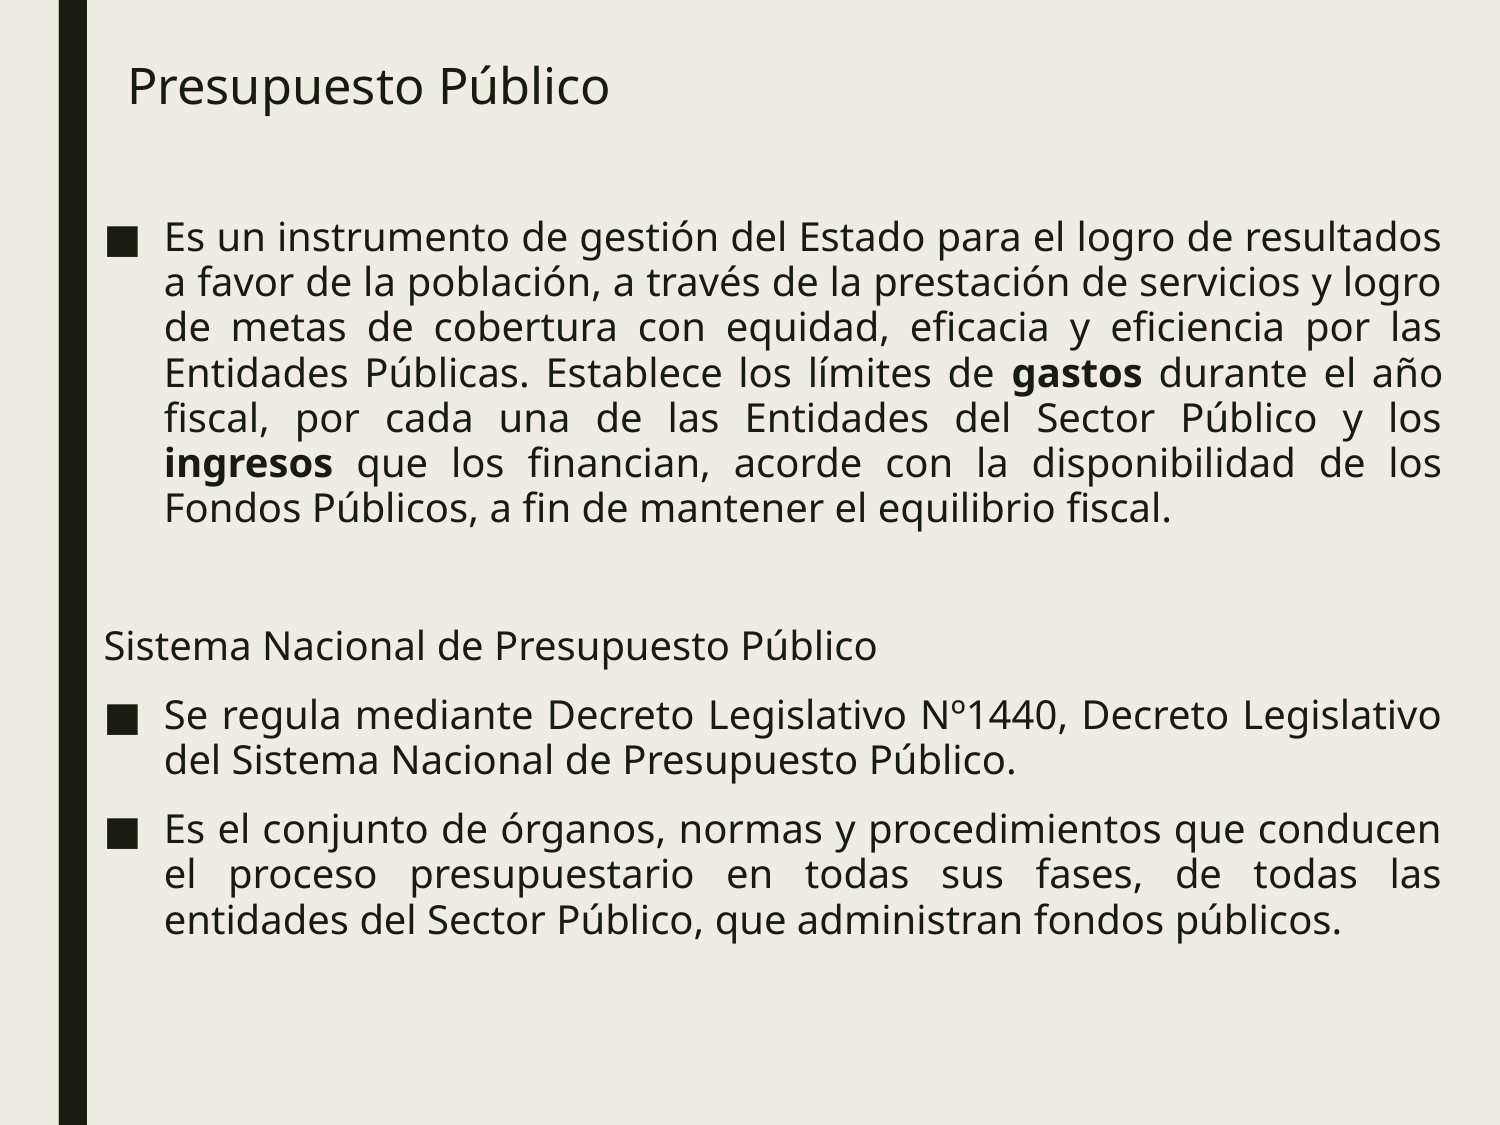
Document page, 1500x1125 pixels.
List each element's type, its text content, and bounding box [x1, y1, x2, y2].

list Es un instrumento de gestión del Estado para el logro de resultados a favor de la población, a través de la prestación de servicios y logro de metas de cobertura con equidad, eficacia y eficiencia por las Entidades Públicas. Establece los límites de gastos durante el año fiscal, por cada una de las Entidades del Sector Público y los ingresos que los financian, acorde con la disponibilidad de los Fondos Públicos, a fin de mantener el equilibrio fiscal. Sistema Nacional de Presupuesto Público Se regula mediante Decreto Legislativo Nº1440, Decreto Legislativo del Sistema Nacional de Presupuesto Público. Es el conjunto de órganos, normas y procedimientos que conducen el proceso presupuestario en todas sus fases, de todas las entidades del Sector Público, que administran fondos públicos. [88, 208, 1459, 1012]
title Presupuesto Público [112, 54, 1225, 185]
